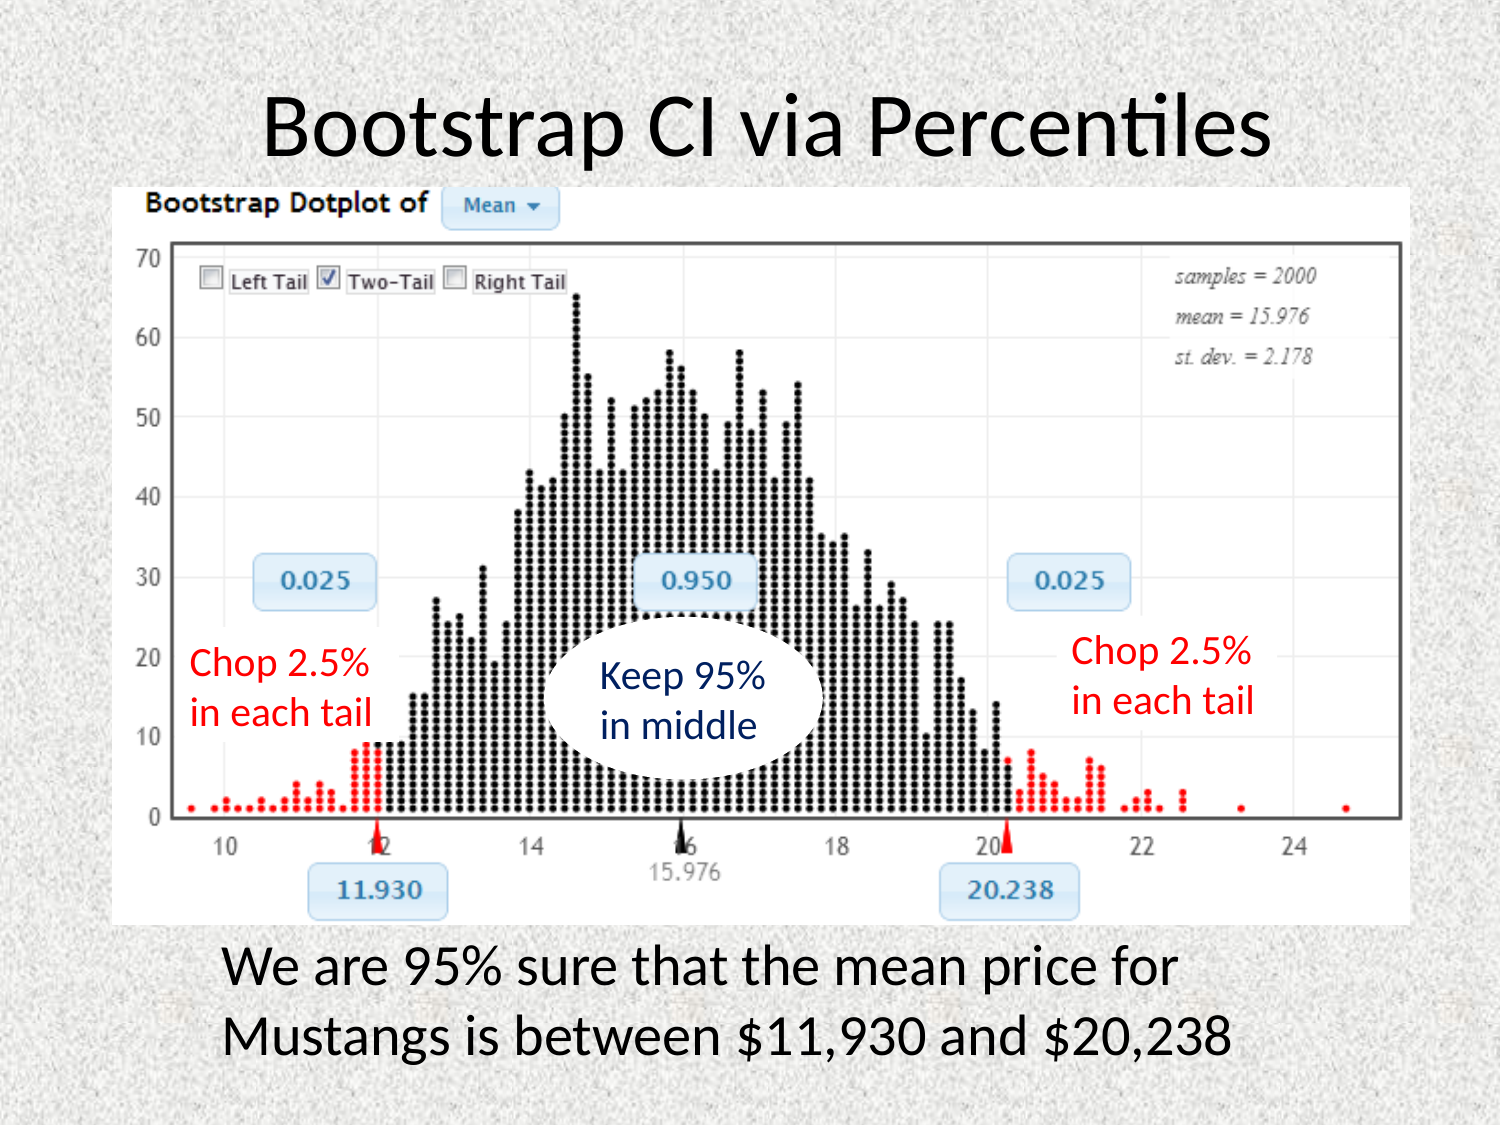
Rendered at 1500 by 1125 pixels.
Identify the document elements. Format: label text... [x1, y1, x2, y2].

title Bootstrap CI via Percentiles [87, 26, 1450, 214]
text_box We are 95% sure that the mean price for Mustangs is between $11,930 and $20,238 [206, 933, 1304, 1075]
picture [0, 0, 1500, 1125]
